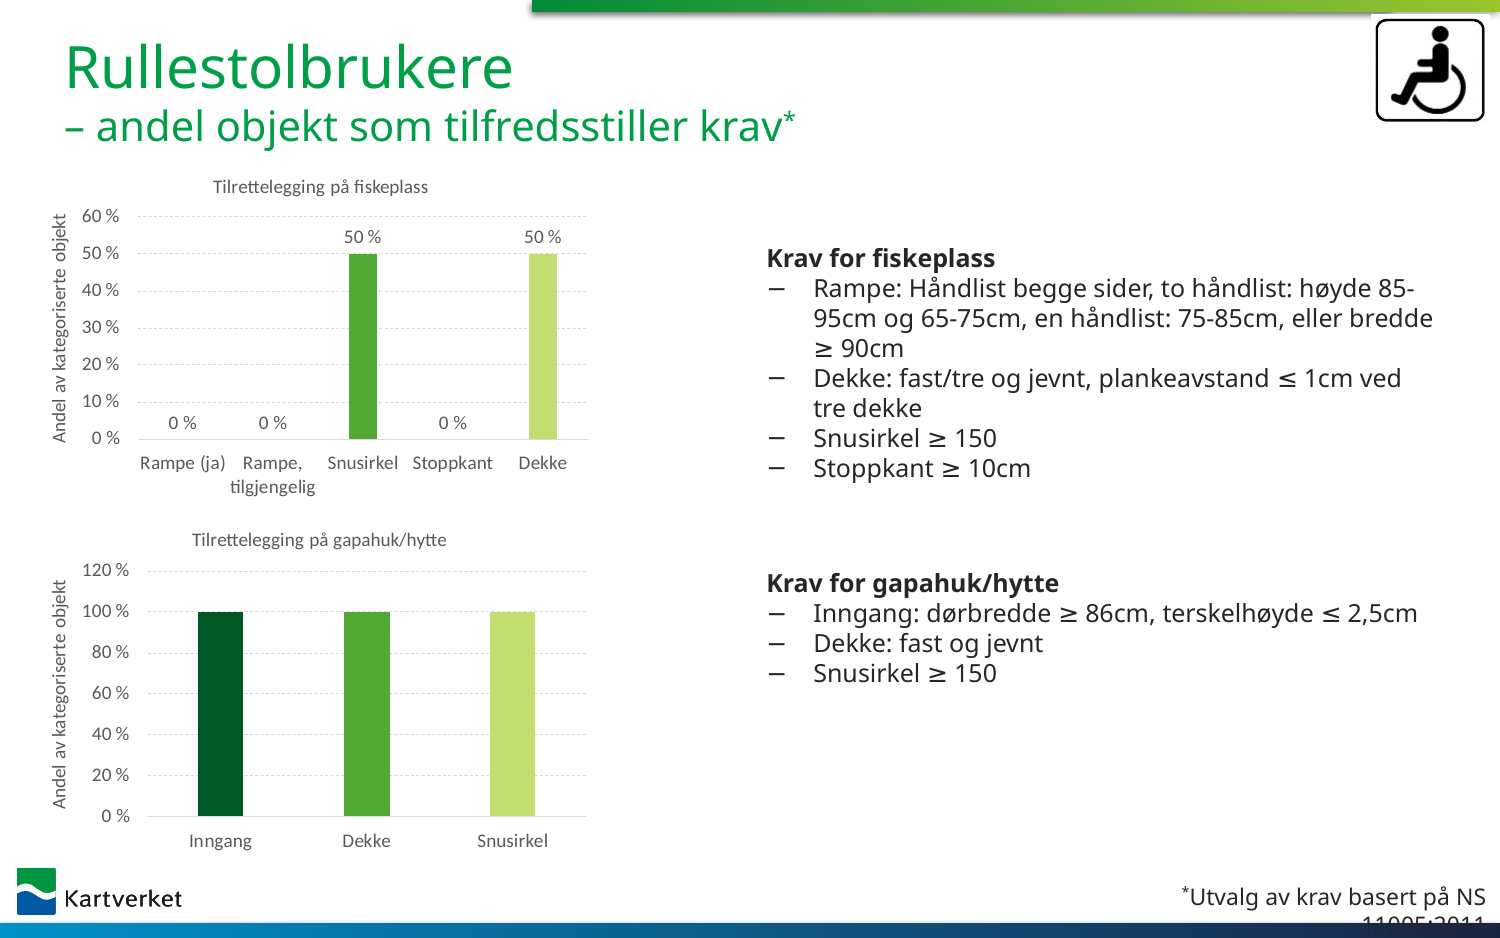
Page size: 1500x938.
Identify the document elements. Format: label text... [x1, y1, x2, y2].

text_box *Utvalg av krav basert på NS 11005:2011 [1068, 873, 1500, 938]
text_box Krav for fiskeplass Rampe: Håndlist begge sider, to håndlist: høyde 85-95cm og 65-75cm, en håndlist: 75-85cm, eller bredde ≥ 90cm Dekke: fast/tre og jevnt, plankeavstand ≤ 1cm ved tre dekke Snusirkel ≥ 150 Stoppkant ≥ 10cm [751, 235, 1452, 490]
picture [41, 520, 597, 859]
text_box Krav for gapahuk/hytte Inngang: dørbredde ≥ 86cm, terskelhøyde ≤ 2,5cm Dekke: fast og jevnt Snusirkel ≥ 150 [751, 560, 1452, 695]
picture [41, 166, 599, 505]
picture [1371, 13, 1491, 127]
text_box Rullestolbrukere – andel objekt som tilfredsstiller krav* [49, 29, 1431, 158]
